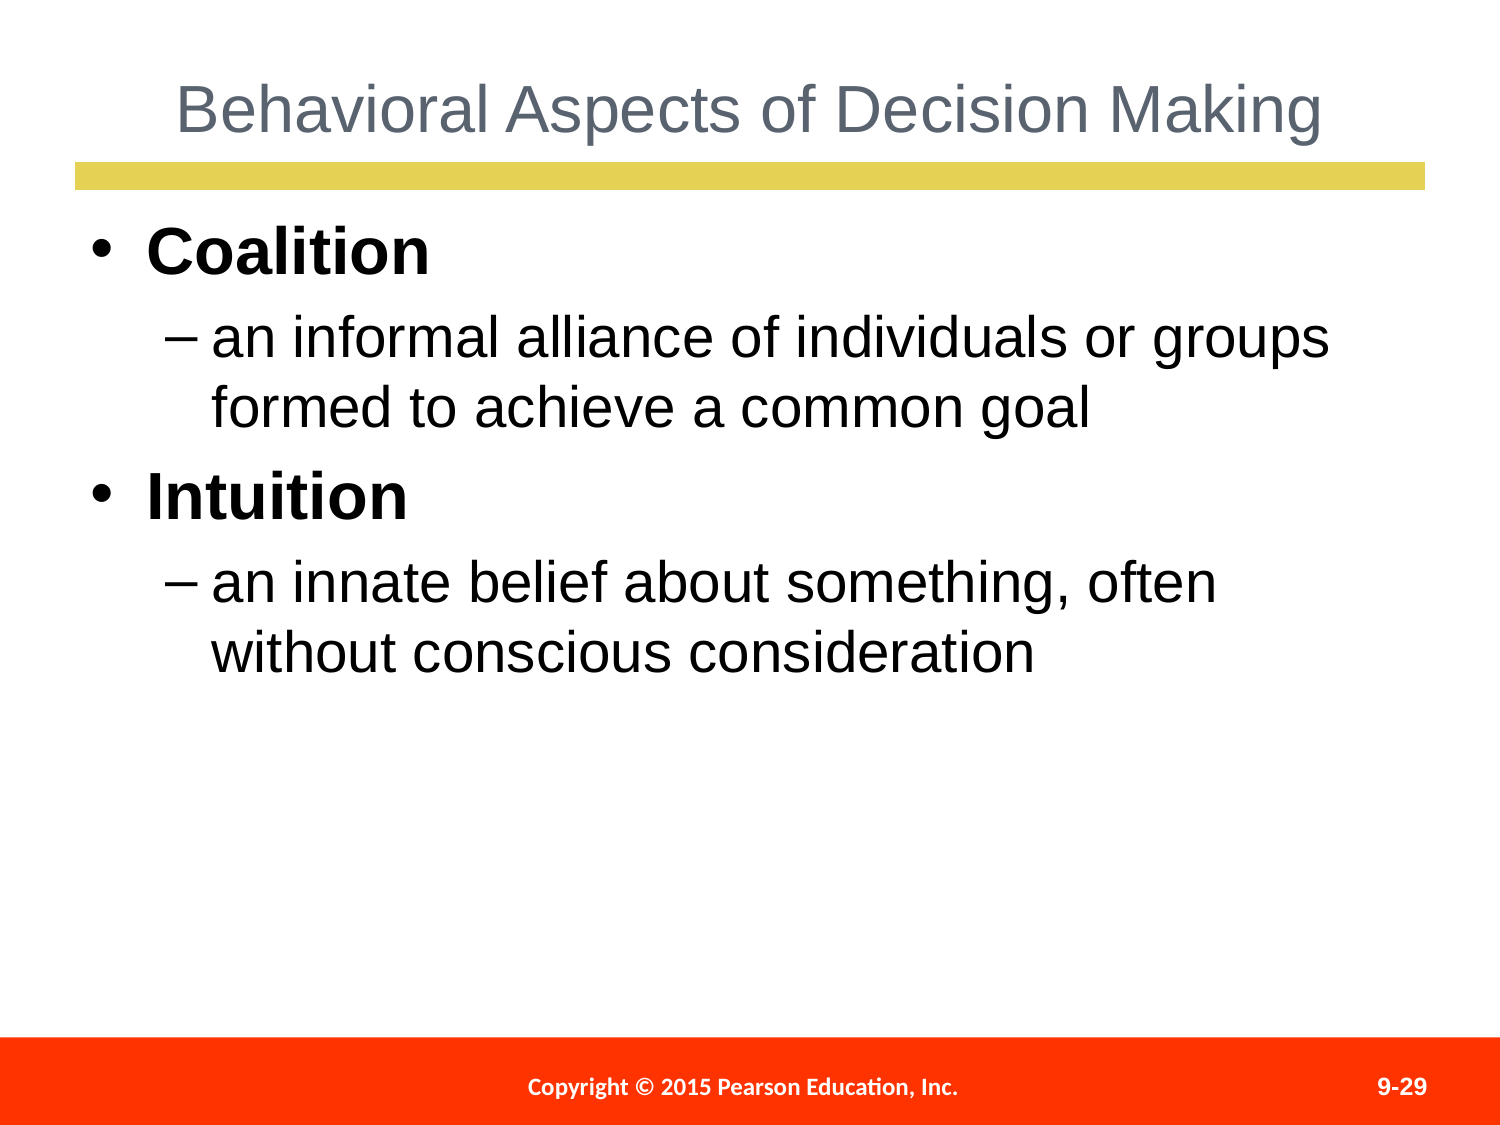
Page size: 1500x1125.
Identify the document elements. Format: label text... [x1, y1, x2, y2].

list Coalition an informal alliance of individuals or groups formed to achieve a common goal Intuition an innate belief about something, often without conscious consideration [74, 199, 1426, 1006]
title Behavioral Aspects of Decision Making [74, 12, 1426, 199]
